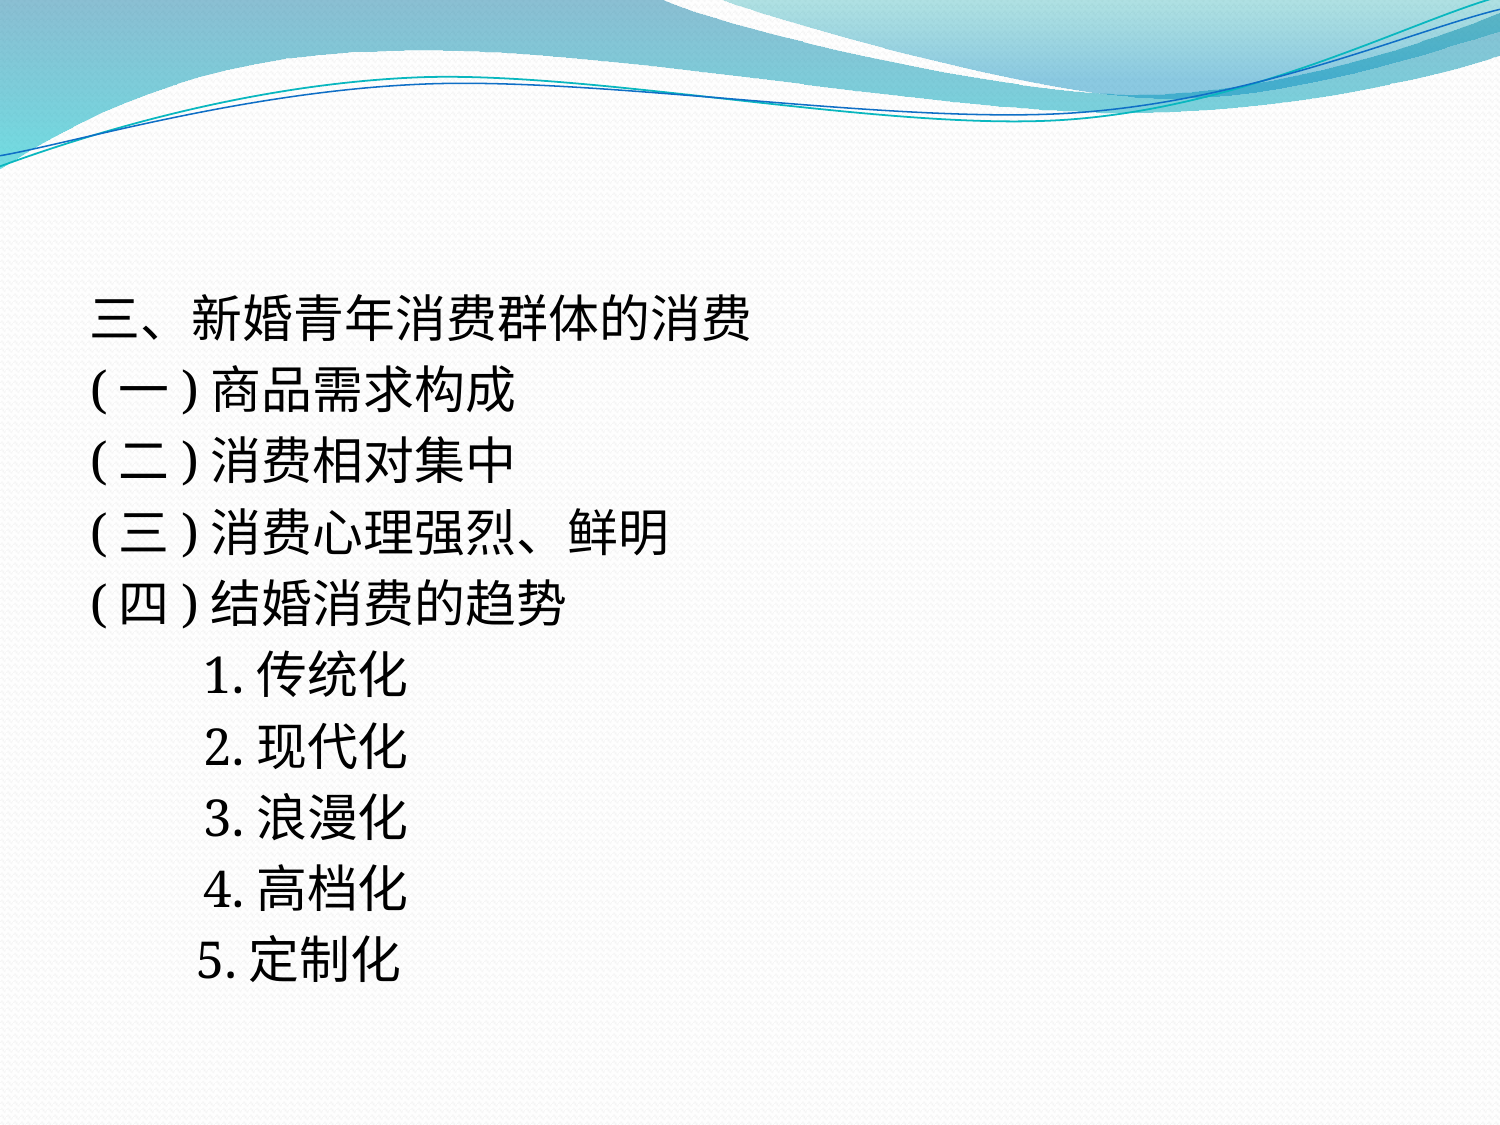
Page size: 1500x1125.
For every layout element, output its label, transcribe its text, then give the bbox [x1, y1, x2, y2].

list 三、新婚青年消费群体的消费 (一)商品需求构成 (二)消费相对集中 (三)消费心理强烈、鲜明 (四)结婚消费的趋势 1.传统化 2.现代化 3.浪漫化 4.高档化 5.定制化 [75, 278, 1425, 999]
